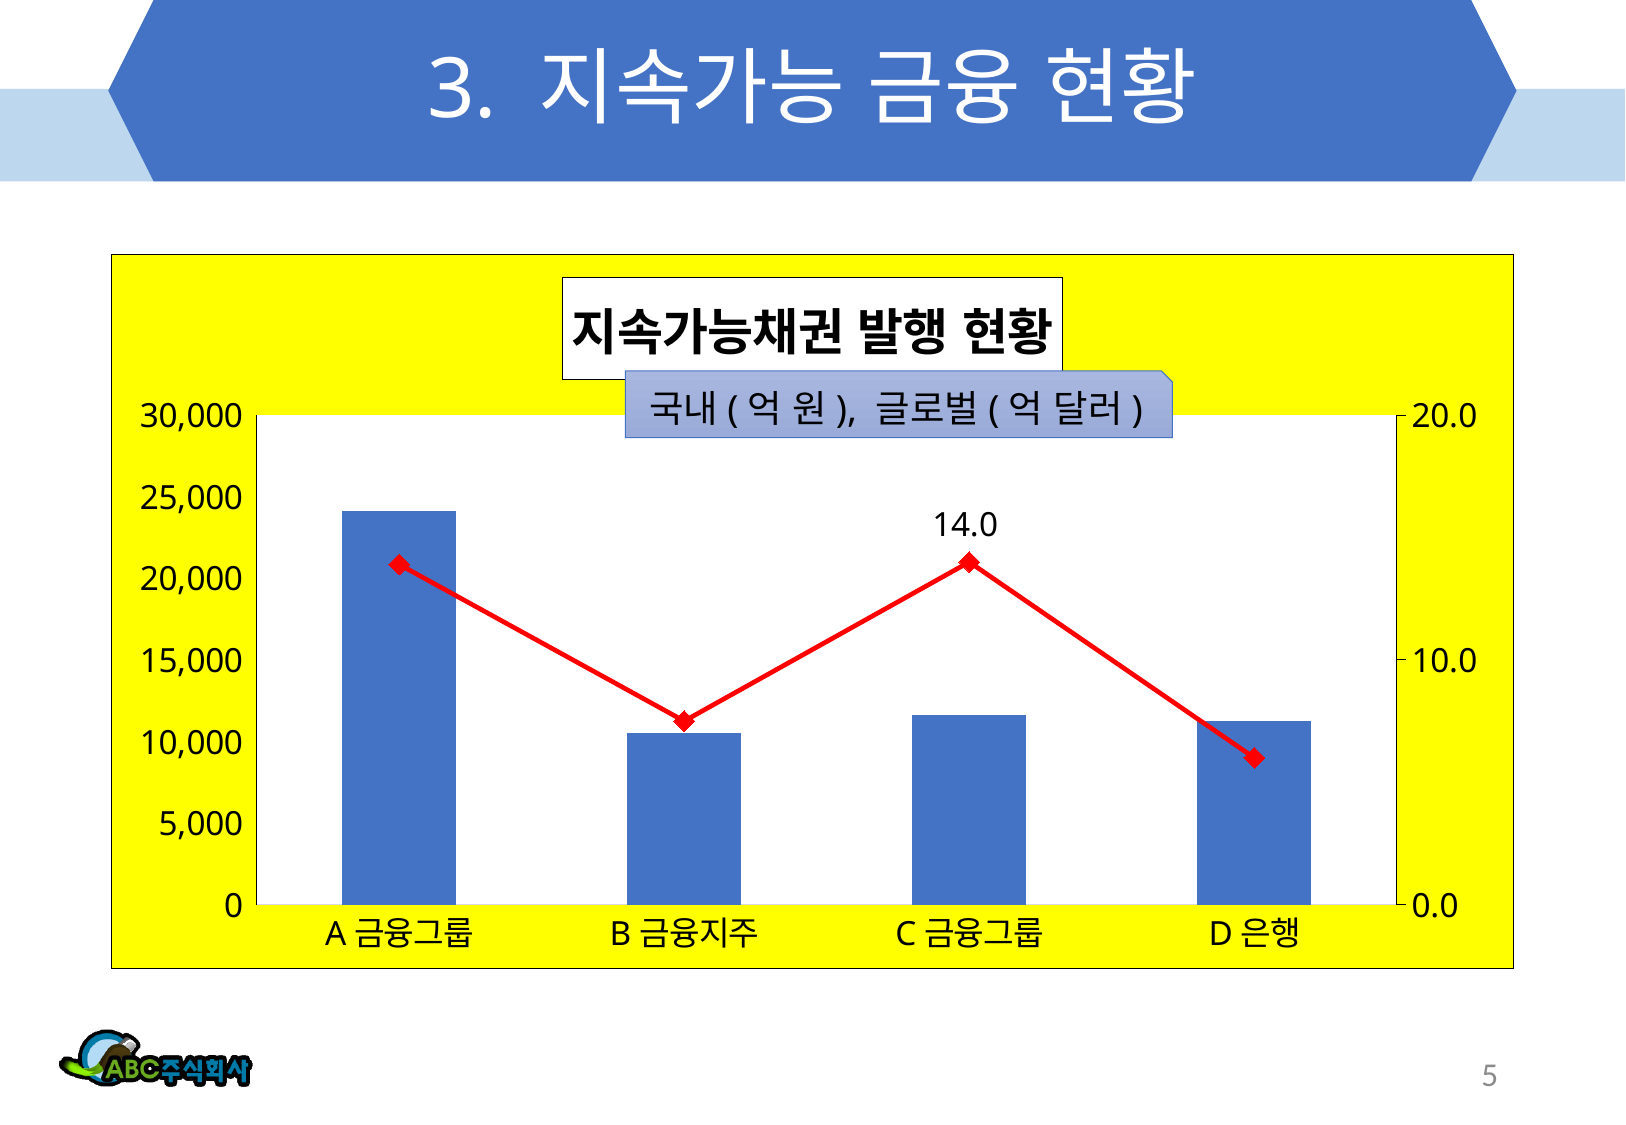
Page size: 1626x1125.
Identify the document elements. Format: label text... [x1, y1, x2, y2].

picture [50, 1023, 258, 1091]
chart [111, 254, 1514, 969]
title 3. 지속가능 금융 현황 [0, 0, 1625, 182]
slide_number 5 [1147, 1042, 1514, 1103]
